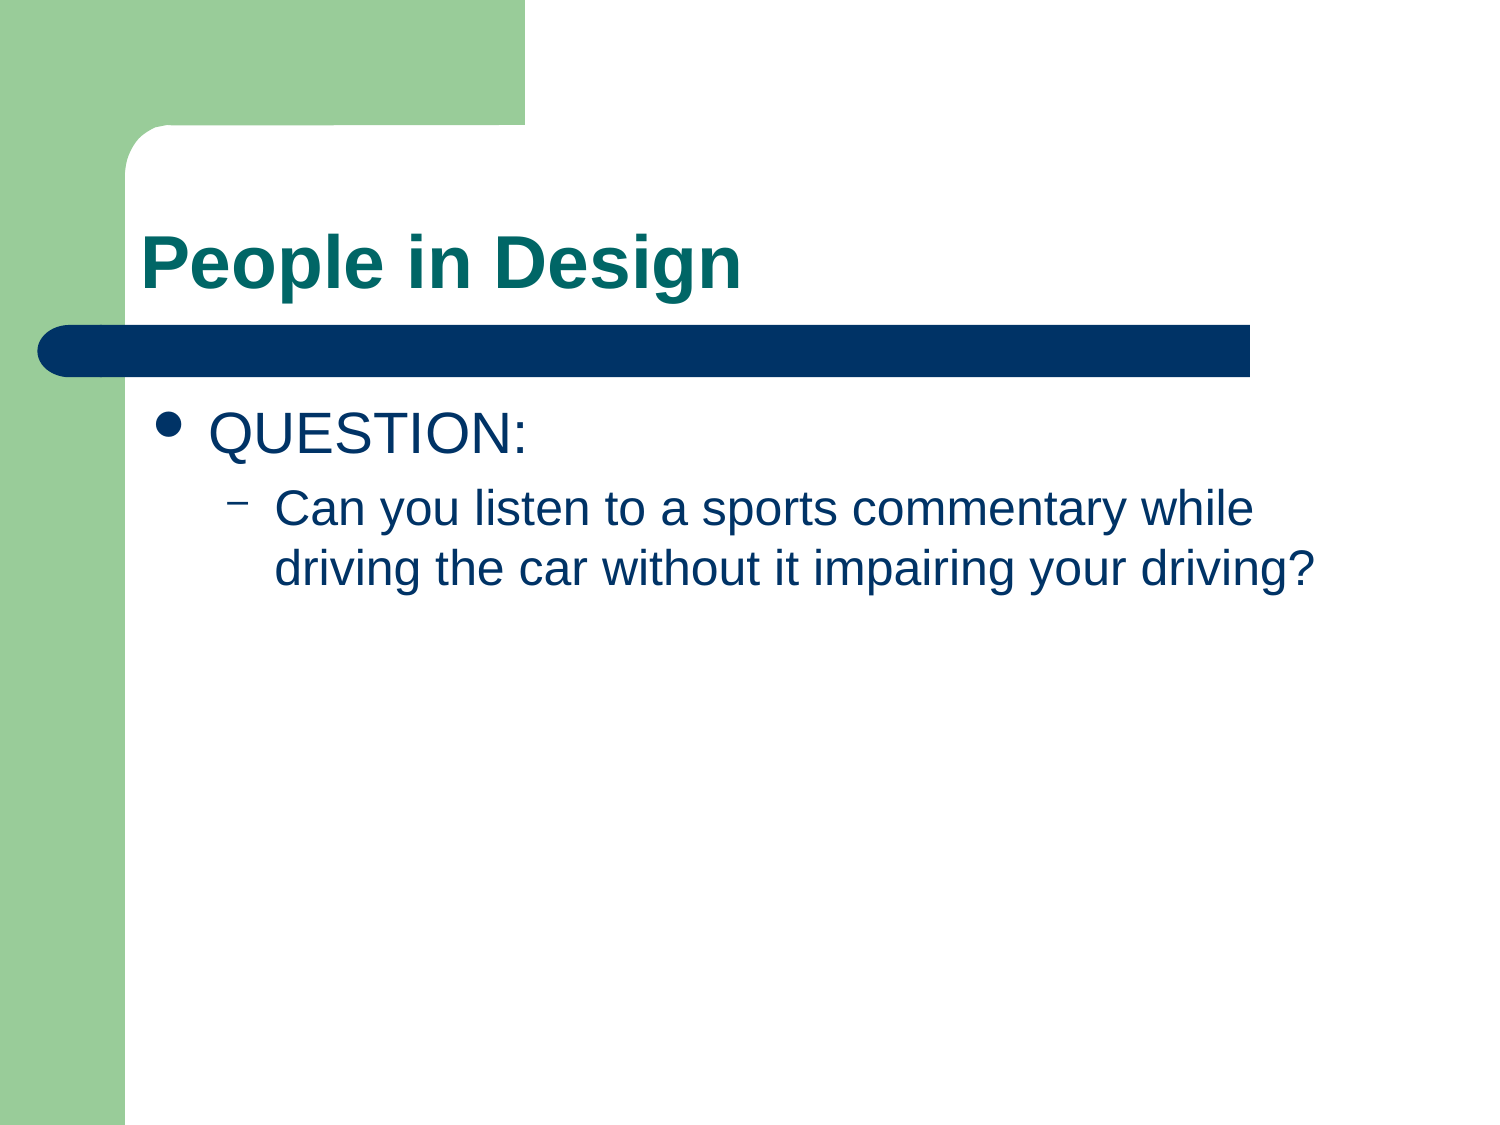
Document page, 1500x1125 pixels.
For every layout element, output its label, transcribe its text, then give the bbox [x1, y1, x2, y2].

list QUESTION: Can you listen to a sports commentary while driving the car without it impairing your driving? [137, 387, 1400, 999]
title People in Design [124, 124, 1426, 313]
